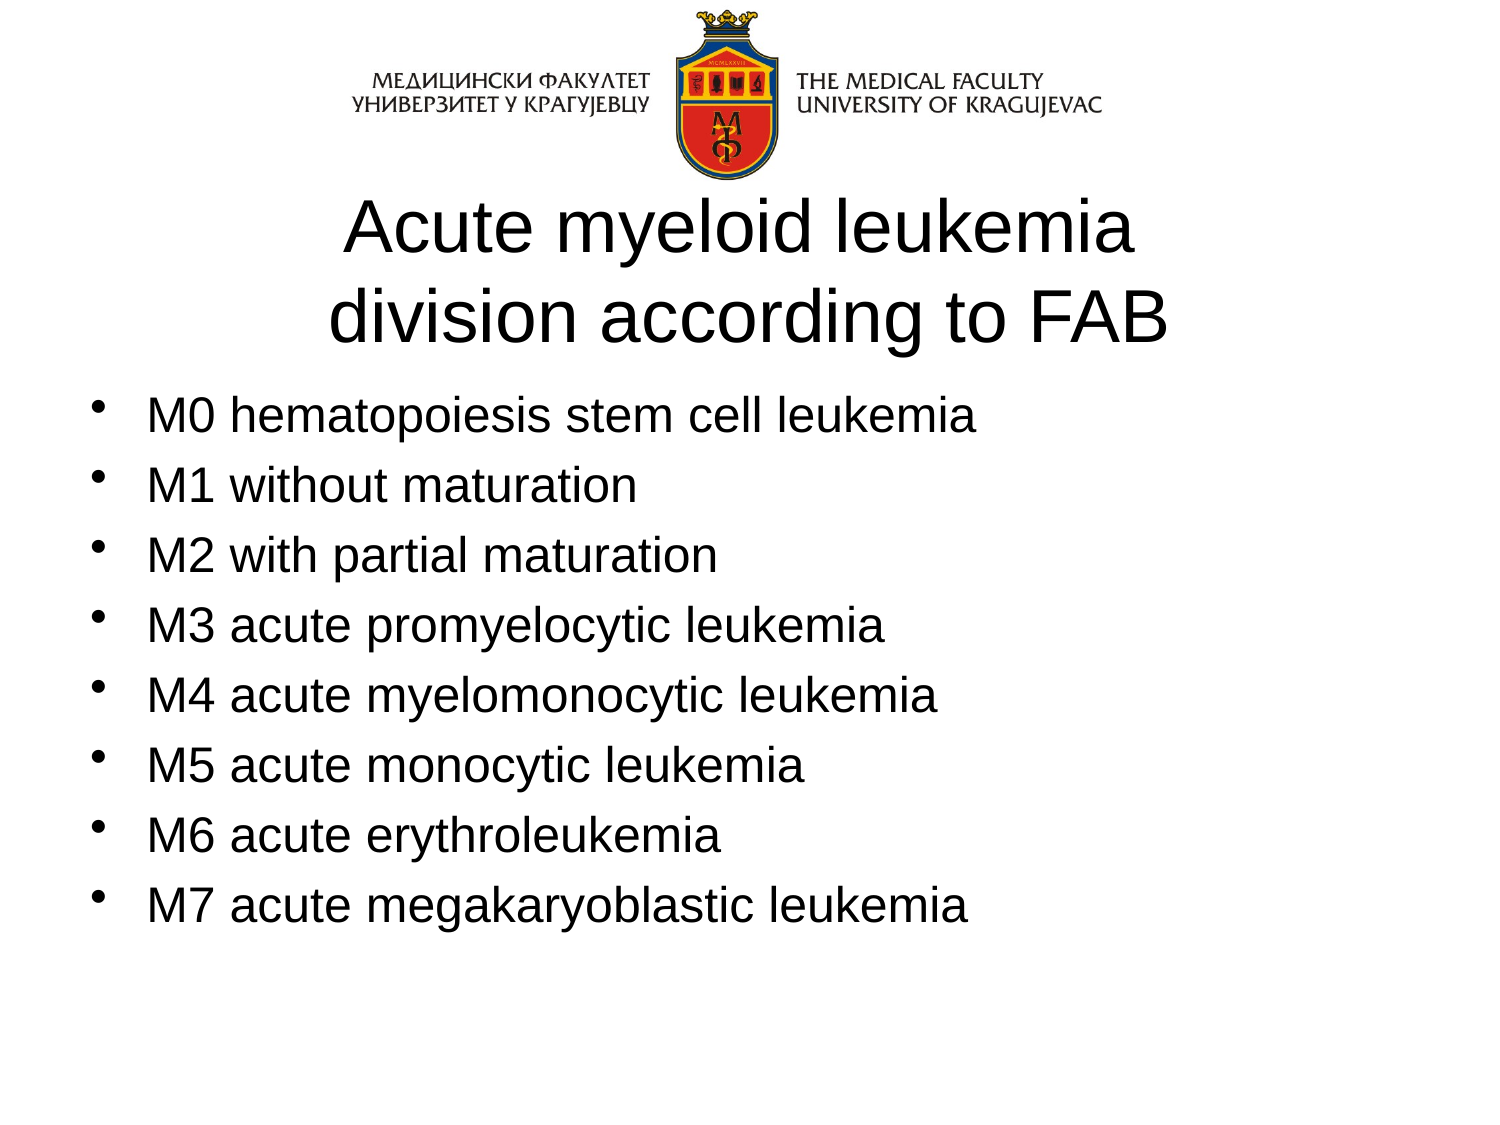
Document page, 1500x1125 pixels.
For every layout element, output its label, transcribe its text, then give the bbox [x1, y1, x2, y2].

list M0 hematopoiesis stem cell leukemia M1 without maturation M2 with partial maturation M3 acute promyelocytic leukemia M4 acute myelomonocytic leukemia M5 acute monocytic leukemia M6 acute erythroleukemia M7 acute megakaryoblastic leukemia [74, 374, 1426, 1118]
title Acute myeloid leukemia division according to FAB [74, 173, 1426, 362]
picture [328, 0, 1125, 173]
